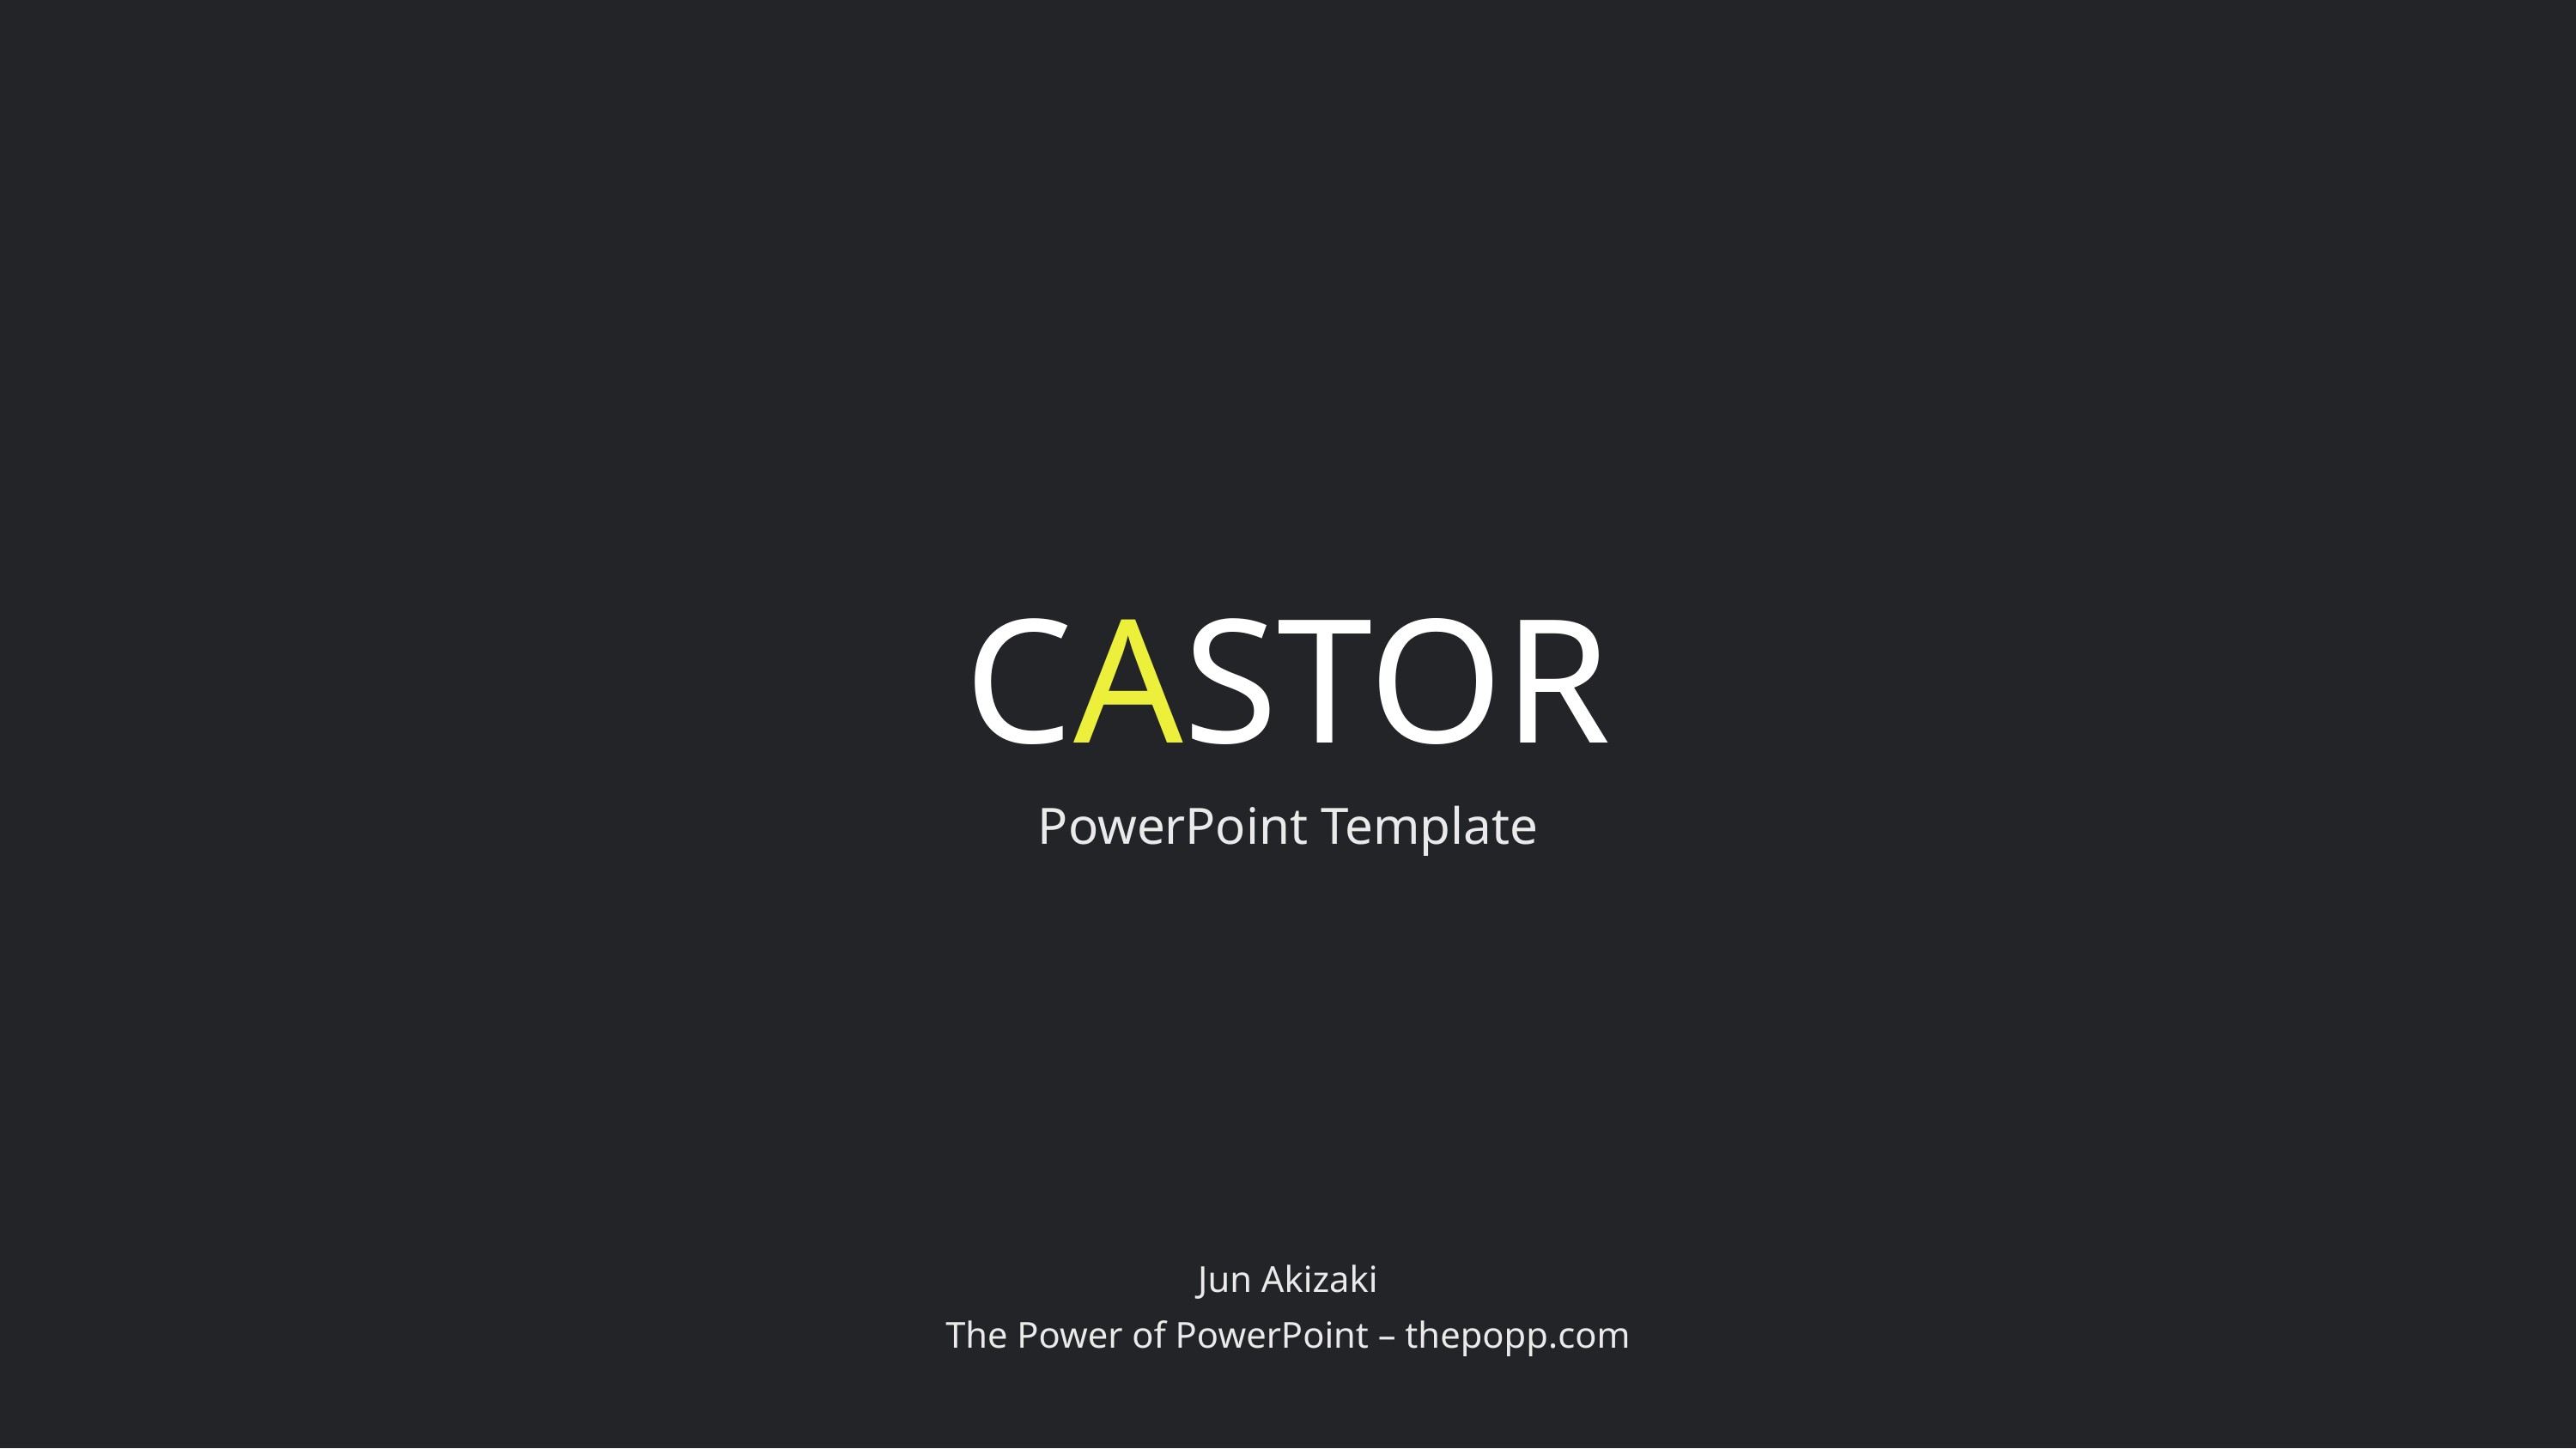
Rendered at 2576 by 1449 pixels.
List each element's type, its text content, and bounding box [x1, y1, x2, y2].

title CASTOR [183, 102, 2392, 769]
list Jun Akizaki The Power of PowerPoint – thepopp.com [720, 1081, 1856, 1361]
list PowerPoint Template [183, 769, 2392, 878]
